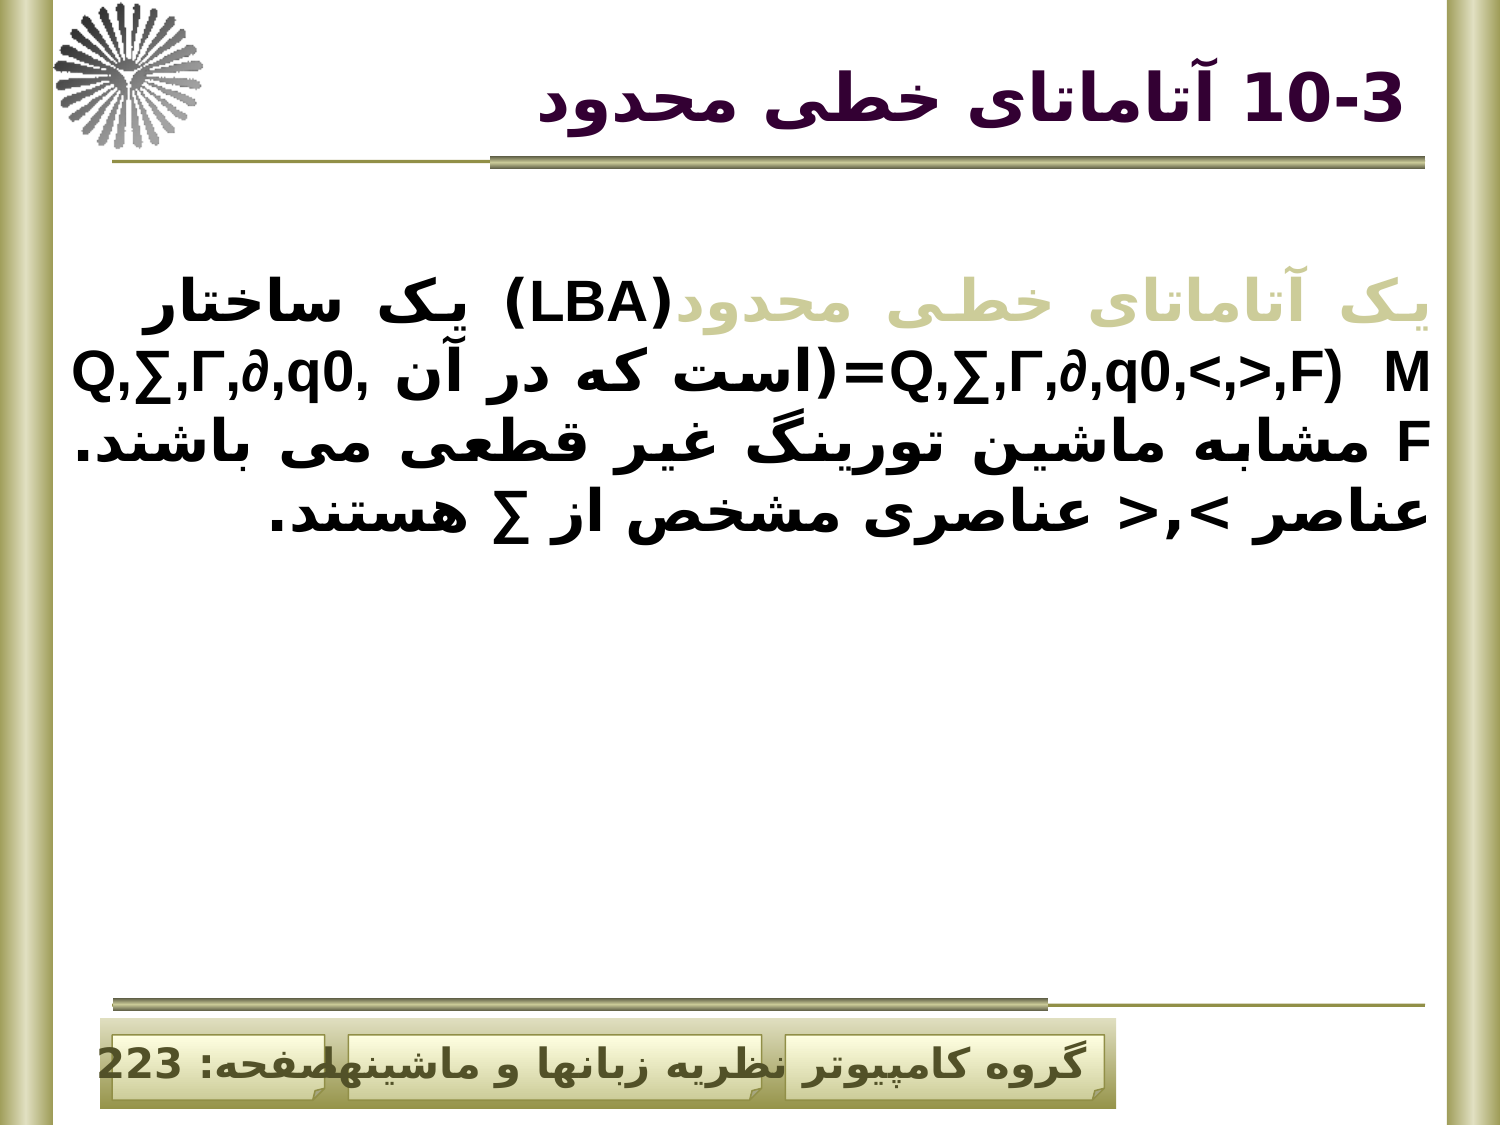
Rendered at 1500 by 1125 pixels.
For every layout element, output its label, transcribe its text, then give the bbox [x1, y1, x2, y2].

title 10-3 آتاماتای خطی محدود [147, 42, 1423, 147]
text_box یک آتاماتای خطی محدود(LBA) یک ساختار Q,∑,Γ,∂,q0,<,>,F) M=(است که در آن Q,∑,Γ,∂,q0, F مشابه ماشین تورینگ غیر قطعی می باشند. عناصر >,< عناصری مشخص از ∑ هستند. [53, 255, 1447, 551]
